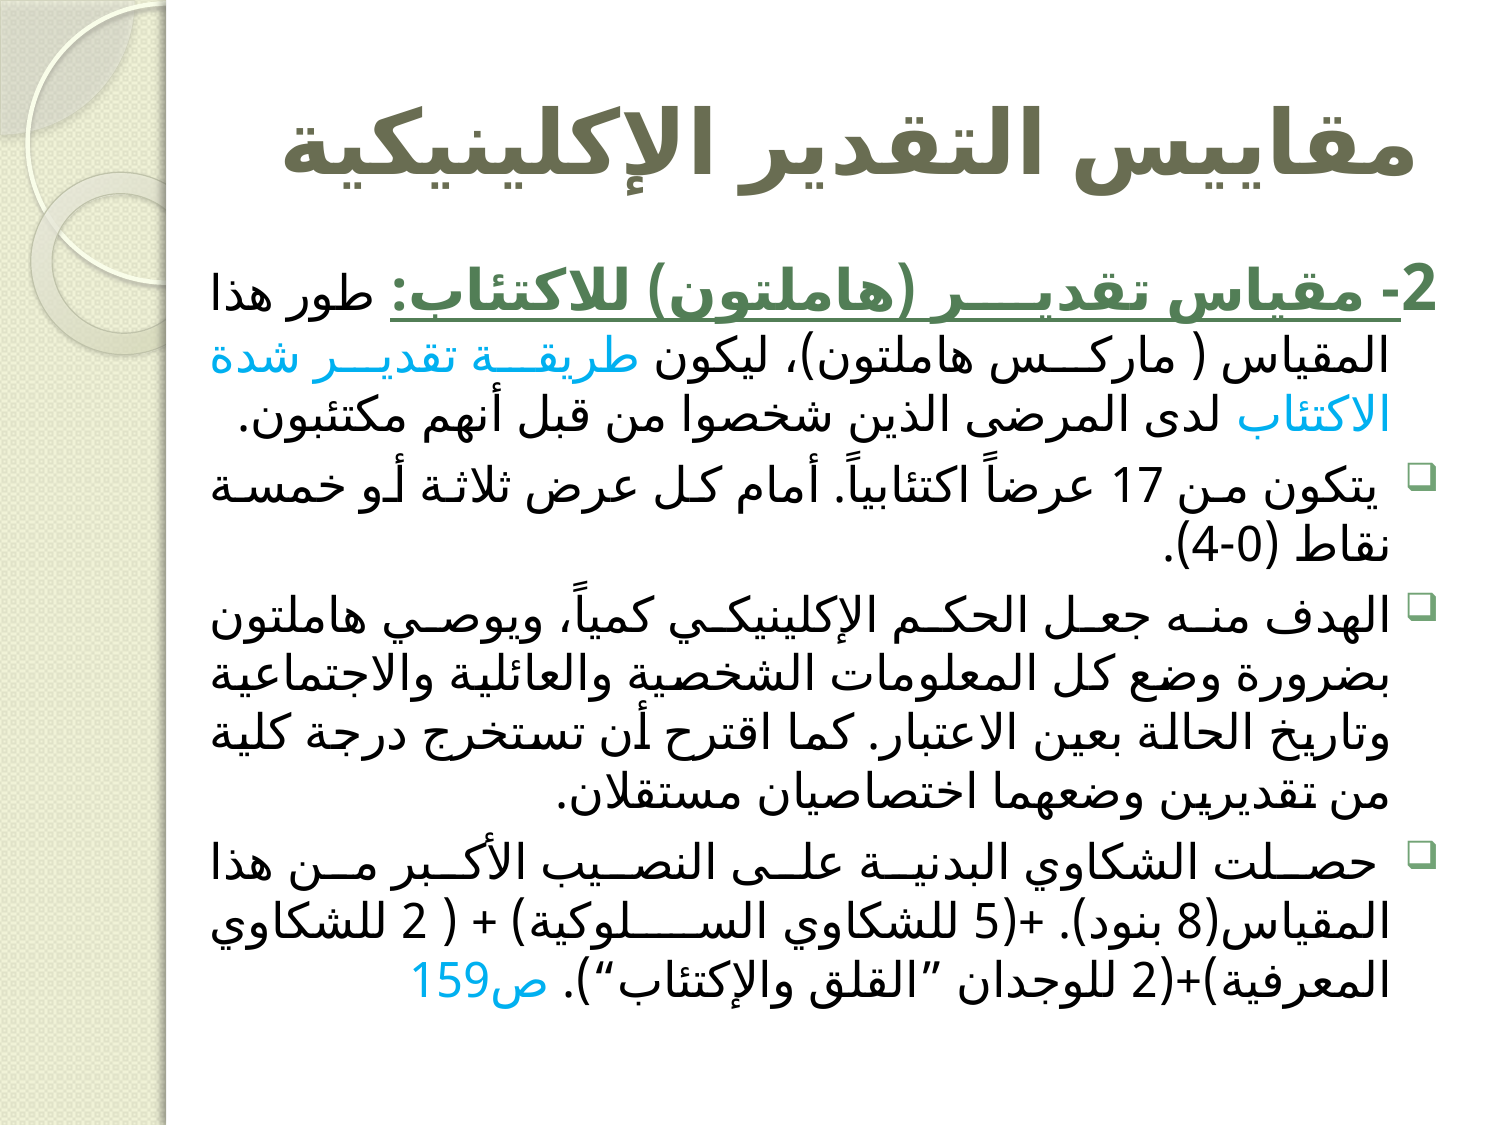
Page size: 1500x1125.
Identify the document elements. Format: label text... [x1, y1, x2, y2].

list 2- مقياس تقدير (هاملتون) للاكتئاب: طور هذا المقياس ( ماركس هاملتون)، ليكون طريقة تقدير شدة الاكتئاب لدى المرضى الذين شخصوا من قبل أنهم مكتئبون. يتكون من 17 عرضاً اكتئابياً. أمام كل عرض ثلاثة أو خمسة نقاط (0-4). الهدف منه جعل الحكم الإكلينيكي كمياً، ويوصي هاملتون بضرورة وضع كل المعلومات الشخصية والعائلية والاجتماعية وتاريخ الحالة بعين الاعتبار. كما اقترح أن تستخرج درجة كلية من تقديرين وضعهما اختصاصيان مستقلان. حصلت الشكاوي البدنية على النصيب الأكبر من هذا المقياس(8 بنود). +(5 للشكاوي السلوكية) + ( 2 للشكاوي المعرفية)+(2 للوجدان ”القلق والإكتئاب“). ص159 [194, 237, 1466, 1071]
title مقاييس التقدير الإكلينيكية [235, 45, 1466, 233]
